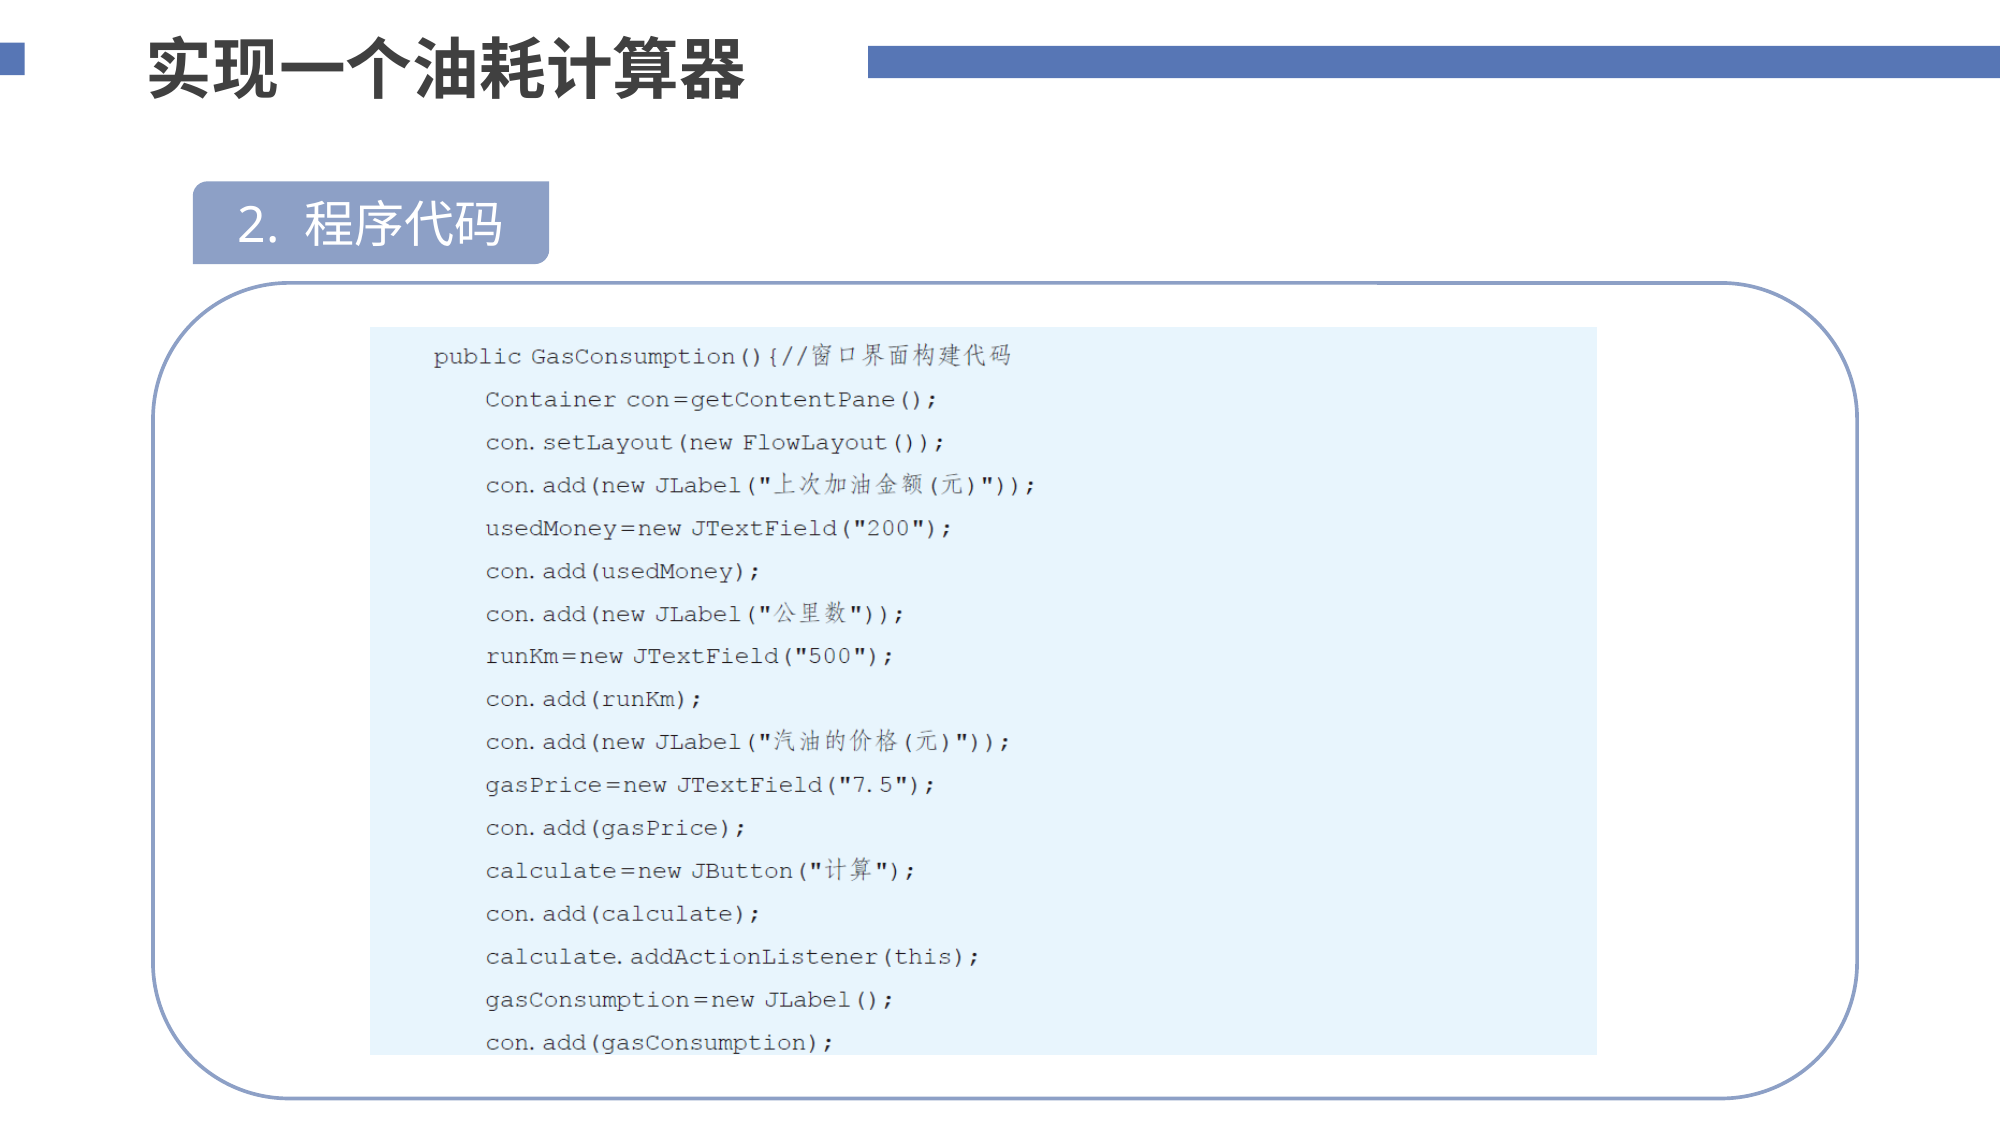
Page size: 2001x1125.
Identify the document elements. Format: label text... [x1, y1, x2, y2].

picture [370, 327, 1597, 1055]
text_box [867, 45, 2000, 79]
text_box 2. 程序代码 [192, 181, 550, 265]
text_box [151, 281, 1859, 1100]
text_box [0, 41, 26, 76]
text_box 实现一个油耗计算器 [145, 26, 747, 107]
